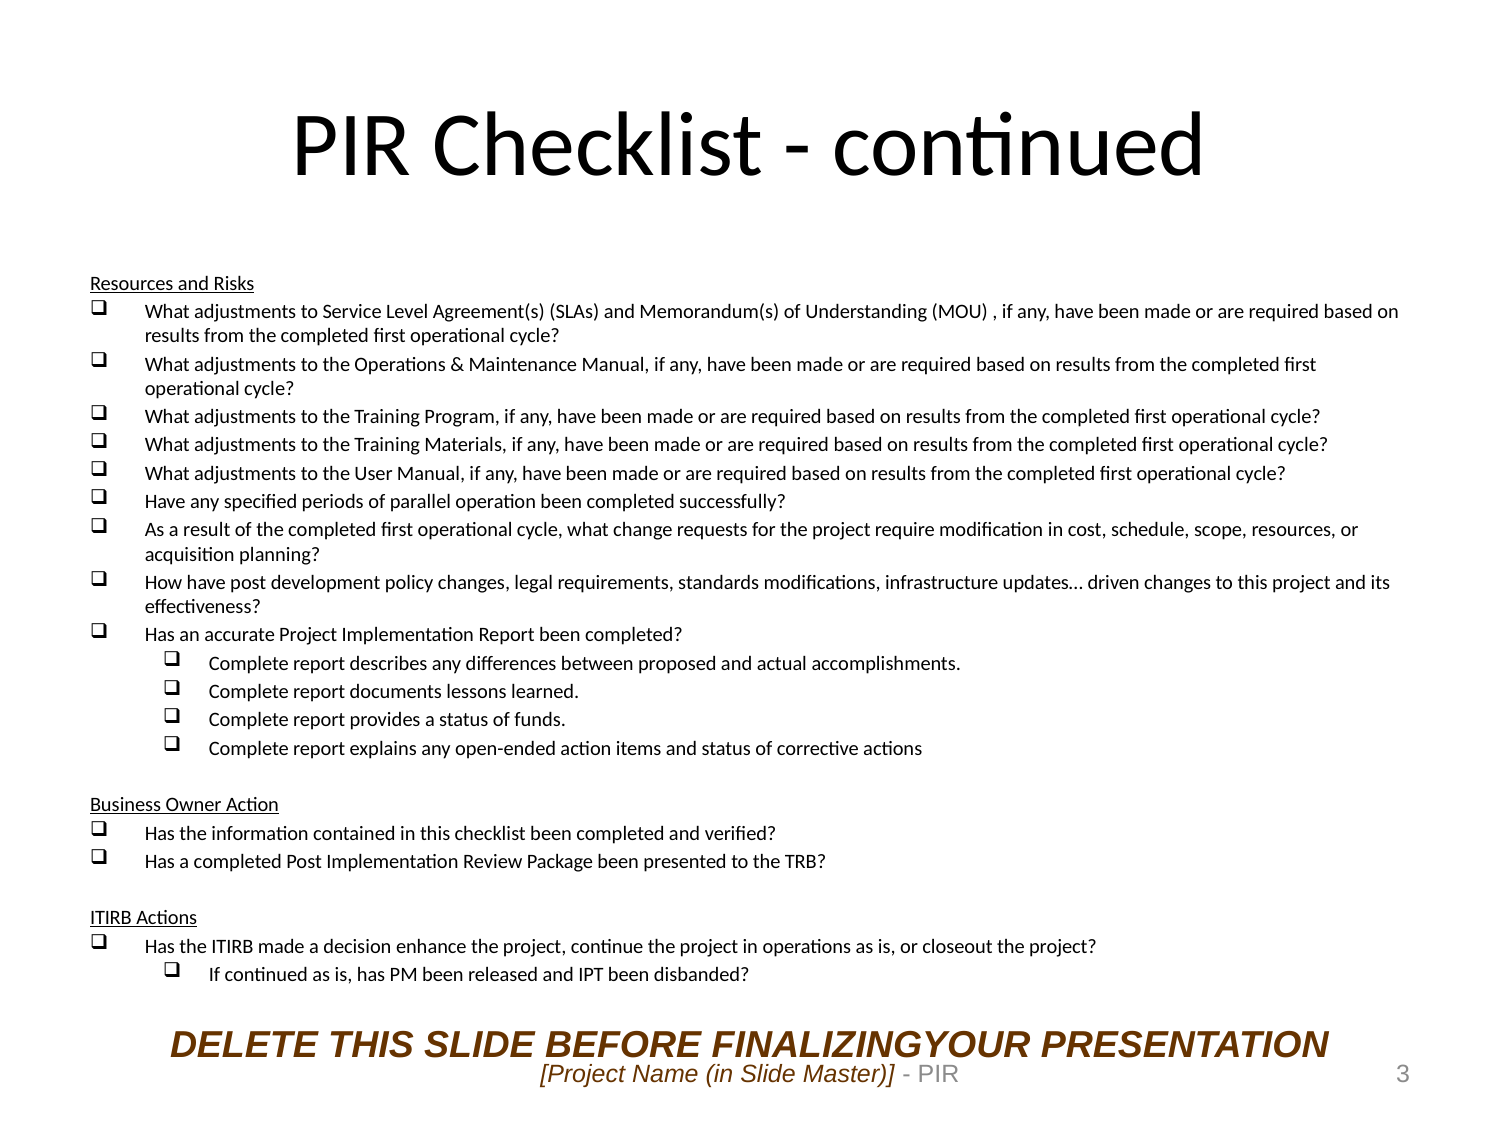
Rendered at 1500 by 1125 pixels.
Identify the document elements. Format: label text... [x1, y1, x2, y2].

text_box DELETE THIS SLIDE BEFORE FINALIZINGYOUR PRESENTATION [0, 1012, 1500, 1073]
title PIR Checklist - continued [74, 44, 1426, 233]
list Resources and Risks What adjustments to Service Level Agreement(s) (SLAs) and Memorandum(s) of Understanding (MOU) , if any, have been made or are required based on results from the completed first operational cycle? What adjustments to the Operations & Maintenance Manual, if any, have been made or are required based on results from the completed first operational cycle? What adjustments to the Training Program, if any, have been made or are required based on results from the completed first operational cycle? What adjustments to the Training Materials, if any, have been made or are required based on results from the completed first operational cycle? What adjustments to the User Manual, if any, have been made or are required based on results from the completed first operational cycle? Have any specified periods of parallel operation been completed successfully? As a result of the completed first operational cycle, what change requests for the project require modification in cost, schedule, scope, resources, or acquisition planning? How have post development policy changes, legal requirements, standards modifications, infrastructure updates… driven changes to this project and its effectiveness? Has an accurate Project Implementation Report been completed? Complete report describes any differences between proposed and actual accomplishments. Complete report documents lessons learned. Complete report provides a status of funds. Complete report explains any open-ended action items and status of corrective actions Business Owner Action Has the information contained in this checklist been completed and verified? Has a completed Post Implementation Review Package been presented to the TRB? ITIRB Actions Has the ITIRB made a decision enhance the project, continue the project in operations as is, or closeout the project? If continued as is, has PM been released and IPT been disbanded? [74, 262, 1426, 1006]
slide_number 3 [1074, 1073, 1425, 1103]
footer [Project Name (in Slide Master)] - PIR [512, 1073, 988, 1103]
